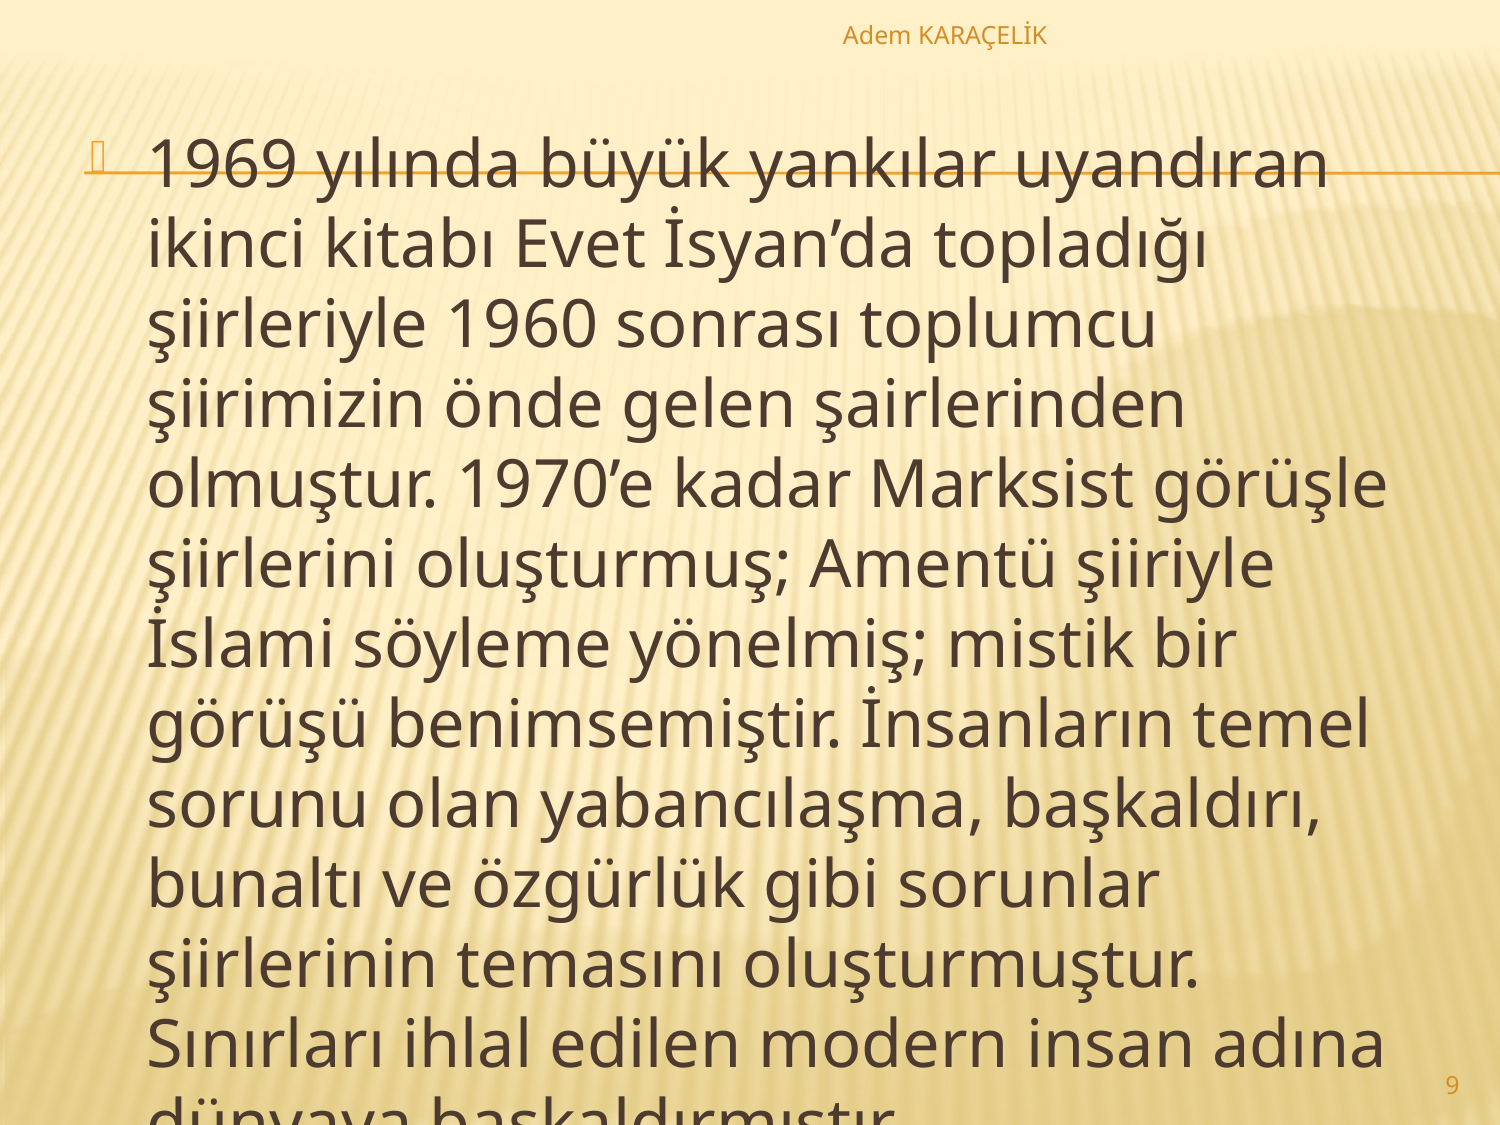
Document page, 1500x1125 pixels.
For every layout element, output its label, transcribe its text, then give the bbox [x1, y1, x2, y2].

list 1969 yılında büyük yankılar uyandıran ikinci kitabı Evet İsyan’da topladığı şiirleriyle 1960 sonrası toplumcu şiirimizin önde gelen şairlerinden olmuştur. 1970’e kadar Marksist görüşle şiirlerini oluşturmuş; Amentü şiiriyle İslami söyleme yönelmiş; mistik bir görüşü benimsemiştir. İnsanların temel sorunu olan yabancılaşma, başkaldırı, bunaltı ve özgürlük gibi sorunlar şiirlerinin temasını oluşturmuştur. Sınırları ihlal edilen modern insan adına dünyaya başkaldırmıştır. [74, 113, 1426, 1059]
slide_number 9 [1350, 1061, 1475, 1103]
footer Adem KARAÇELİK [587, 12, 1063, 60]
